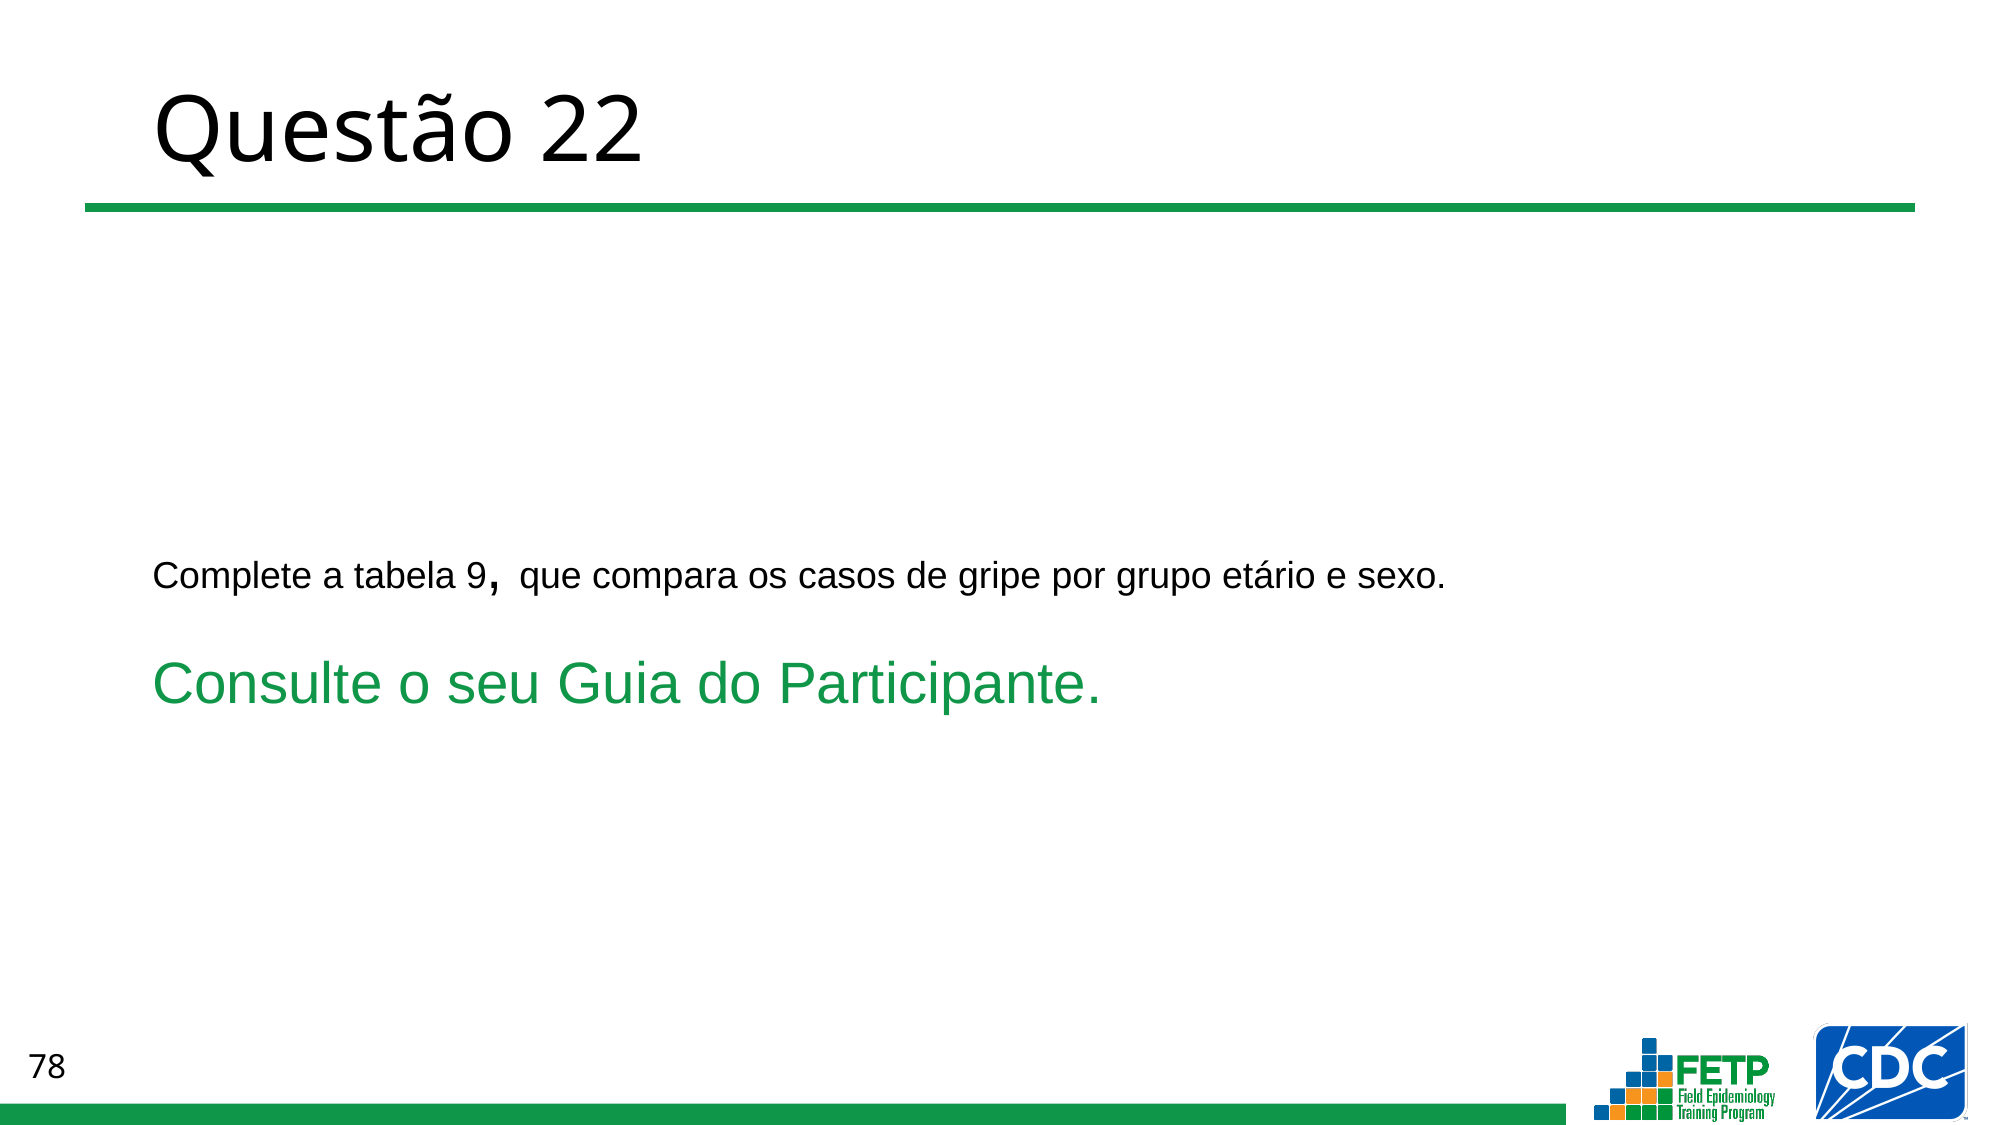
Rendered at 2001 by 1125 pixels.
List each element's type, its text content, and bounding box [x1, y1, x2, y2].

picture [1813, 1023, 1968, 1122]
picture [1594, 1038, 1775, 1122]
title Questão 22 [137, 75, 1863, 207]
list Complete a tabela 9, que compara os casos de gripe por grupo etário e sexo. Consulte o seu Guia do Participante. [137, 242, 1831, 1004]
